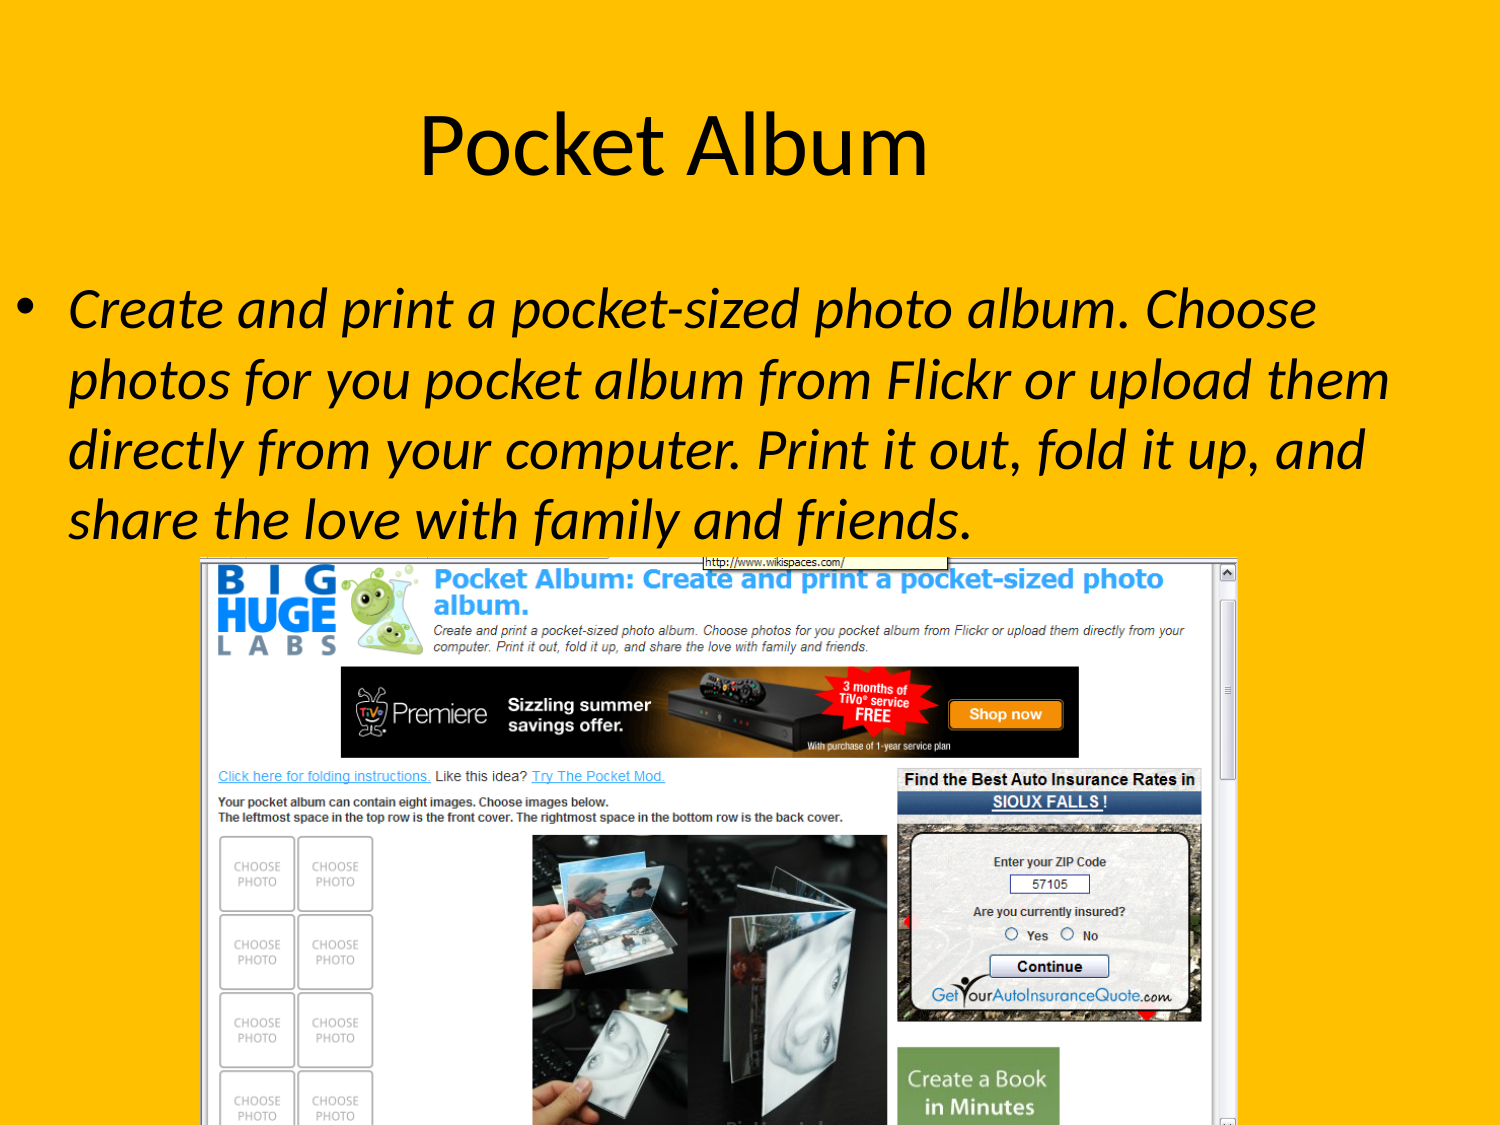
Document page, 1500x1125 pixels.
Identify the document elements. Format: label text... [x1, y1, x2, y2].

list Create and print a pocket-sized photo album. Choose photos for you pocket album from Flickr or upload them directly from your computer. Print it out, fold it up, and share the love with family and friends. [0, 262, 1438, 563]
title Pocket Album [0, 45, 1350, 233]
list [199, 557, 1238, 1125]
